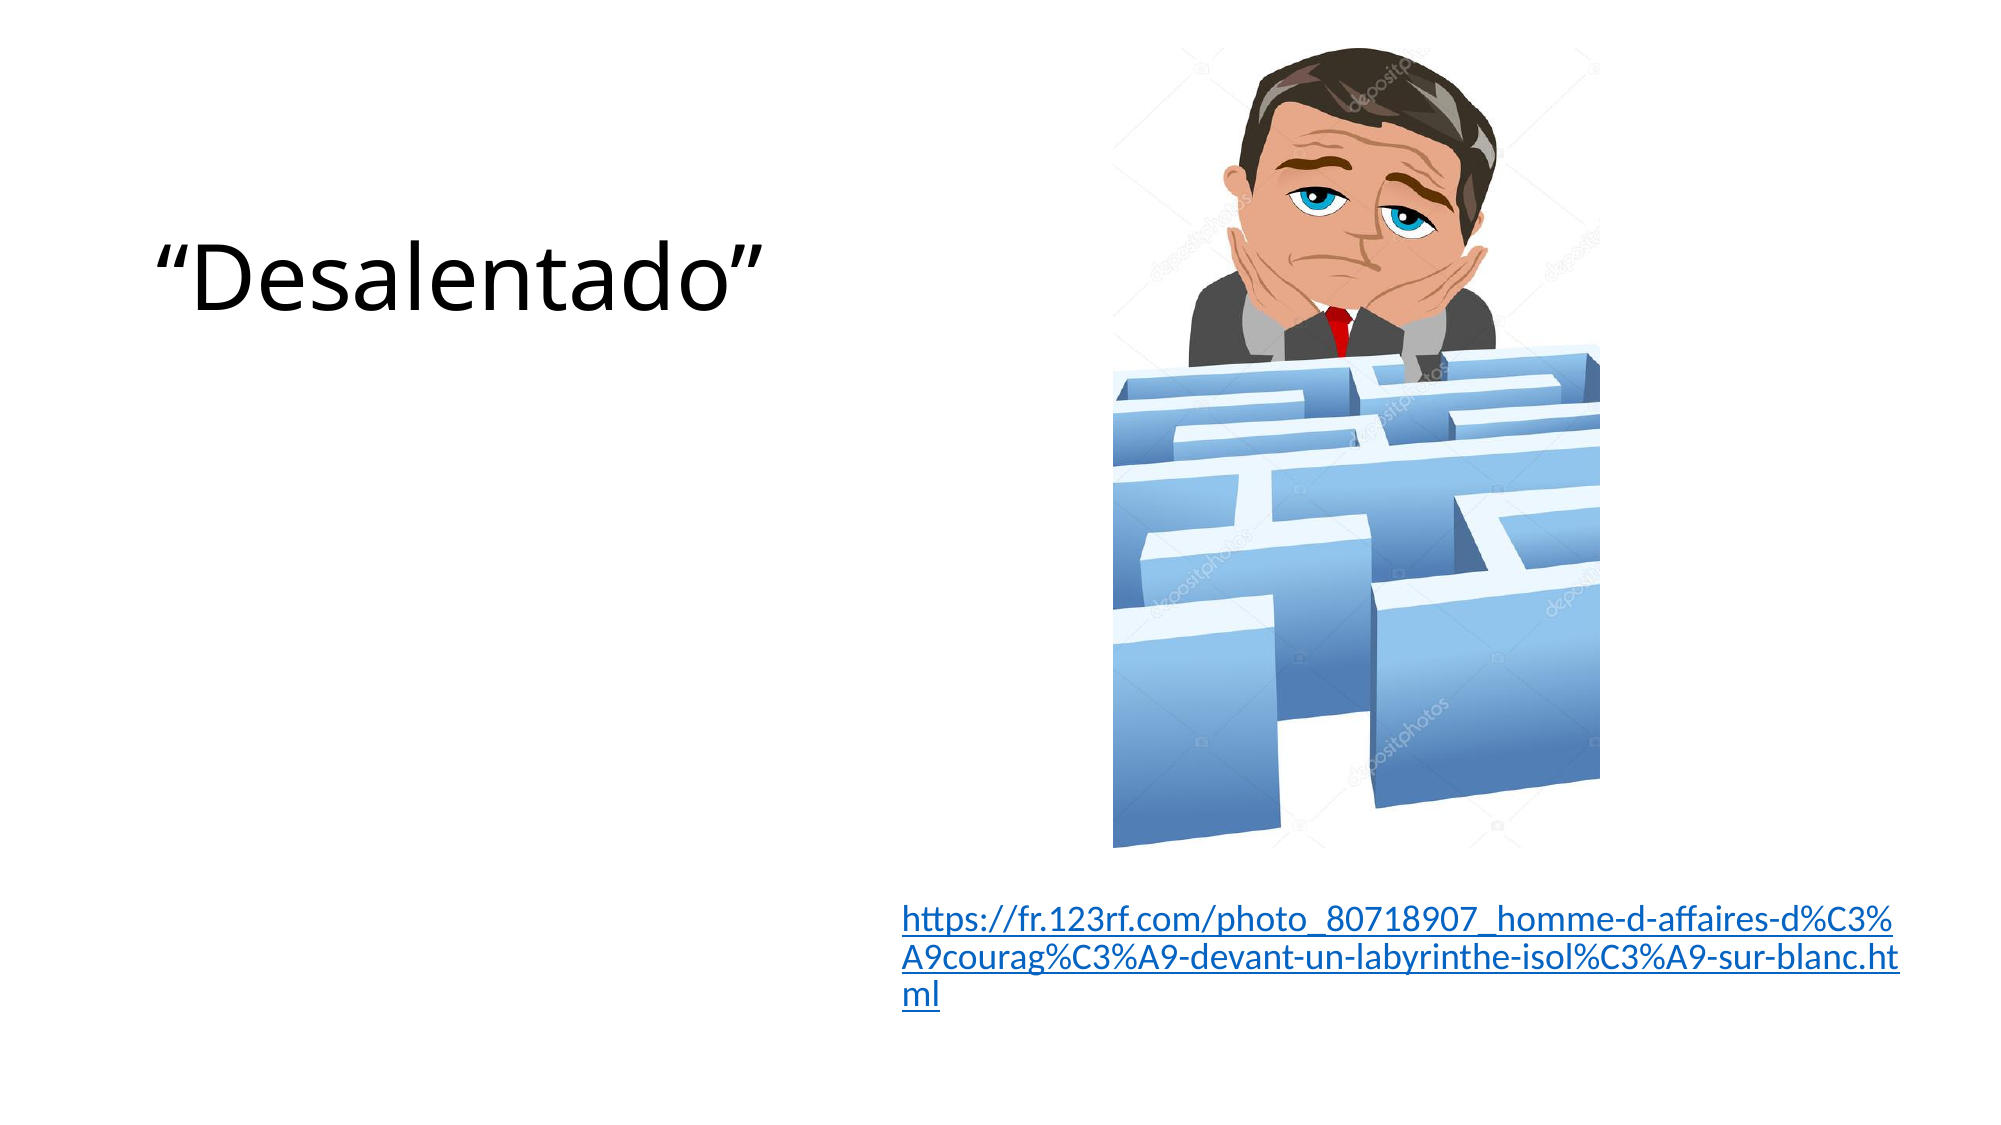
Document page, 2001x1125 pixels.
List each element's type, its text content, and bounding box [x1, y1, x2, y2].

title “Desalentado” [137, 75, 783, 338]
text_box https://fr.123rf.com/photo_80718907_homme-d-affaires-d%C3%A9courag%C3%A9-devant-un-labyrinthe-isol%C3%A9-sur-blanc.html [886, 886, 1921, 947]
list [1112, 48, 1600, 848]
